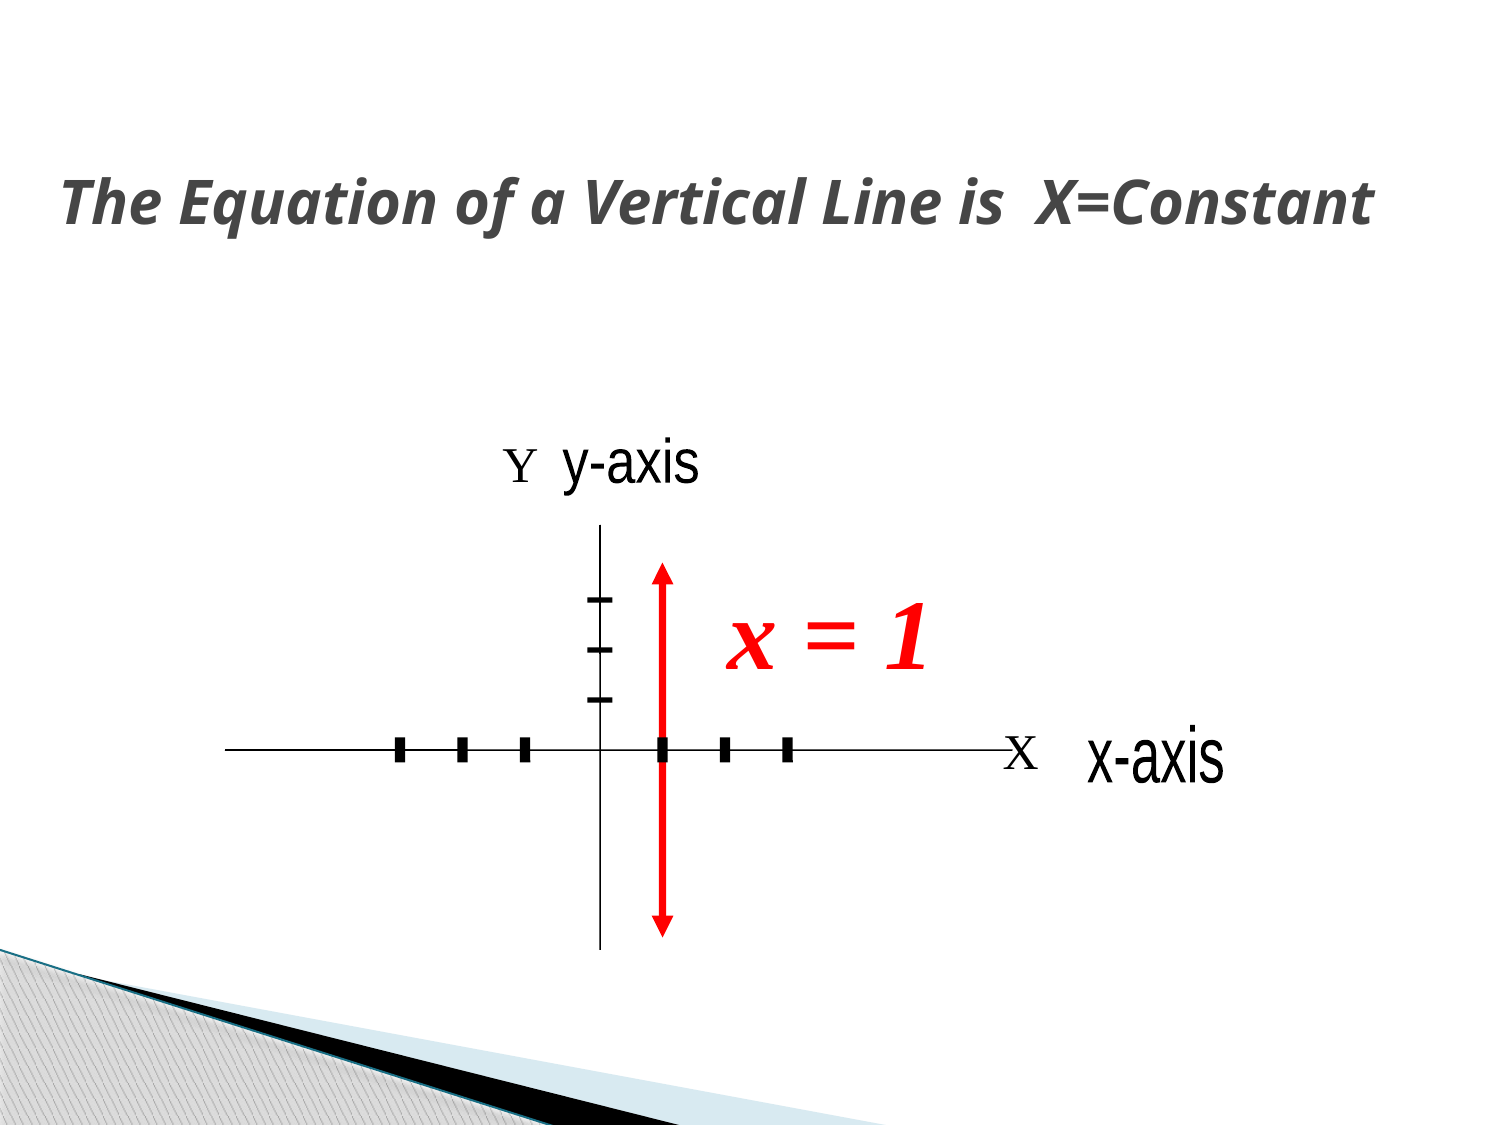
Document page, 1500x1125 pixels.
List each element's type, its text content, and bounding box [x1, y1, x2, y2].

text_box [656, 562, 669, 737]
text_box Y [487, 424, 550, 500]
text_box x = 1 [712, 562, 1025, 698]
title The Equation of a Vertical Line is X=Constant [0, 137, 1450, 263]
text_box [656, 763, 669, 938]
text_box X [987, 712, 1054, 788]
